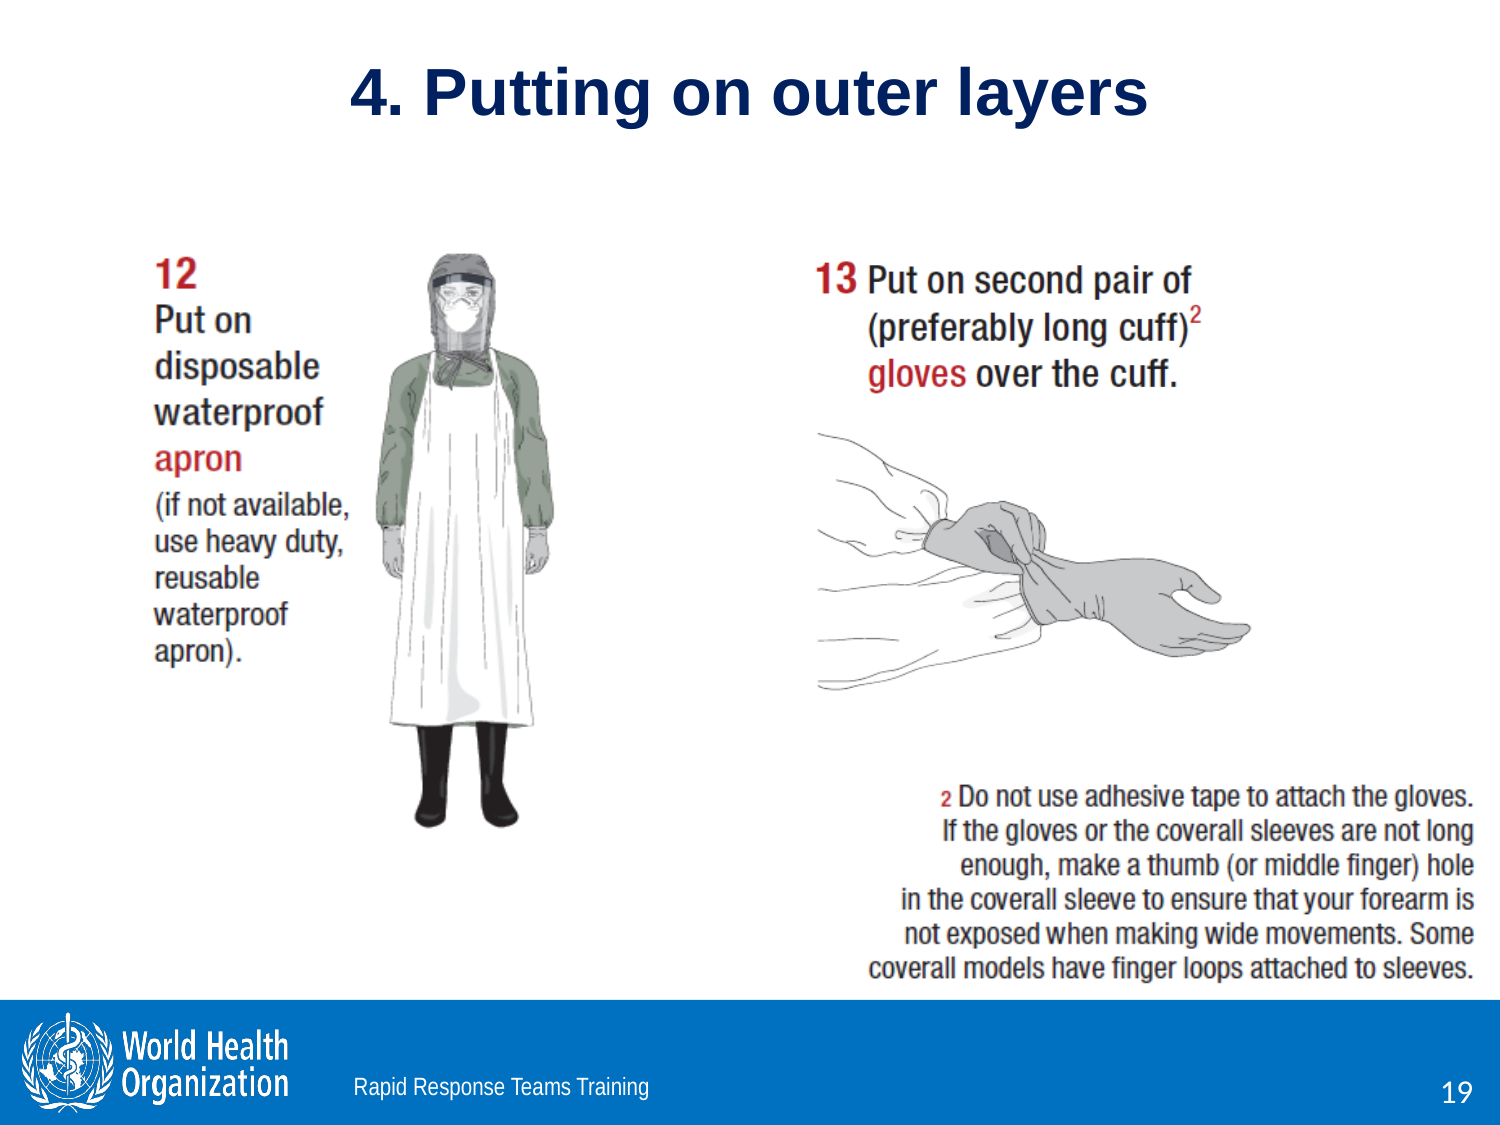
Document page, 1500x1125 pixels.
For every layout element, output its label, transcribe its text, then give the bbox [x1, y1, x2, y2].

picture [21, 1012, 288, 1113]
picture [847, 774, 1499, 998]
picture [147, 227, 609, 835]
title 4. Putting on outer layers [75, 0, 1425, 183]
picture [805, 243, 1294, 705]
